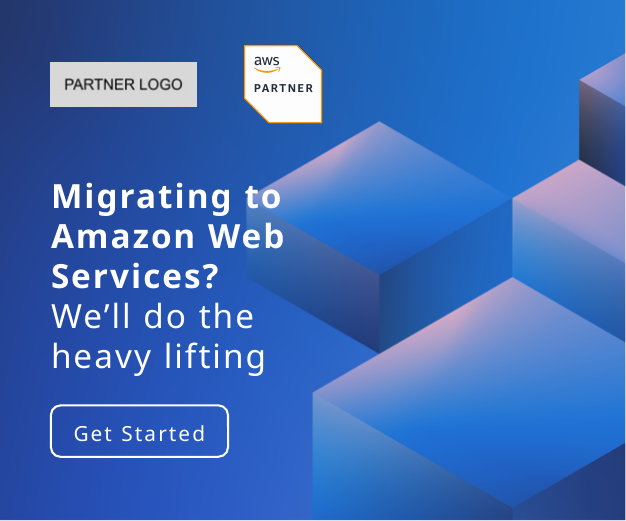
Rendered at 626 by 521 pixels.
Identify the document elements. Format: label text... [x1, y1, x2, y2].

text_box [50, 405, 229, 457]
picture [0, 0, 626, 521]
text_box Migrating to Amazon Web Services? We’ll do the heavy lifting [50, 175, 356, 375]
